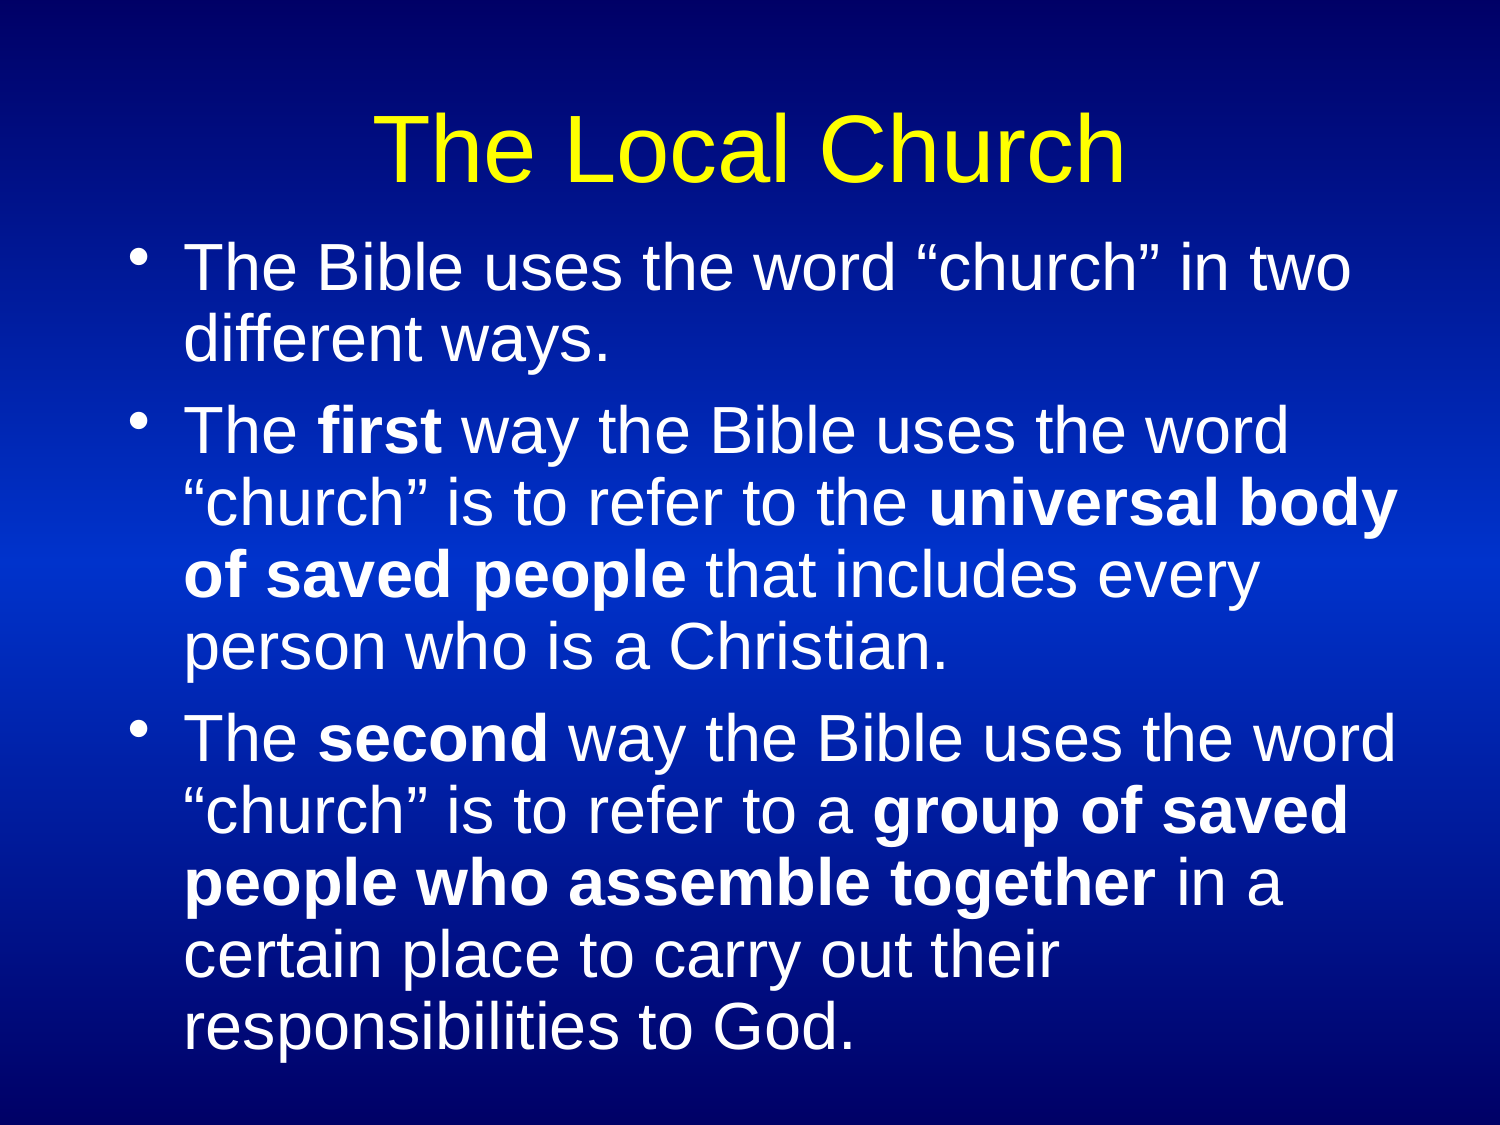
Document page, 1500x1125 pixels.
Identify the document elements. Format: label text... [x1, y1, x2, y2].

title The Local Church [37, 50, 1463, 238]
list The Bible uses the word “church” in two different ways. The first way the Bible uses the word “church” is to refer to the universal body of saved people that includes every person who is a Christian. The second way the Bible uses the word “church” is to refer to a group of saved people who assemble together in a certain place to carry out their responsibilities to God. [112, 224, 1463, 1125]
